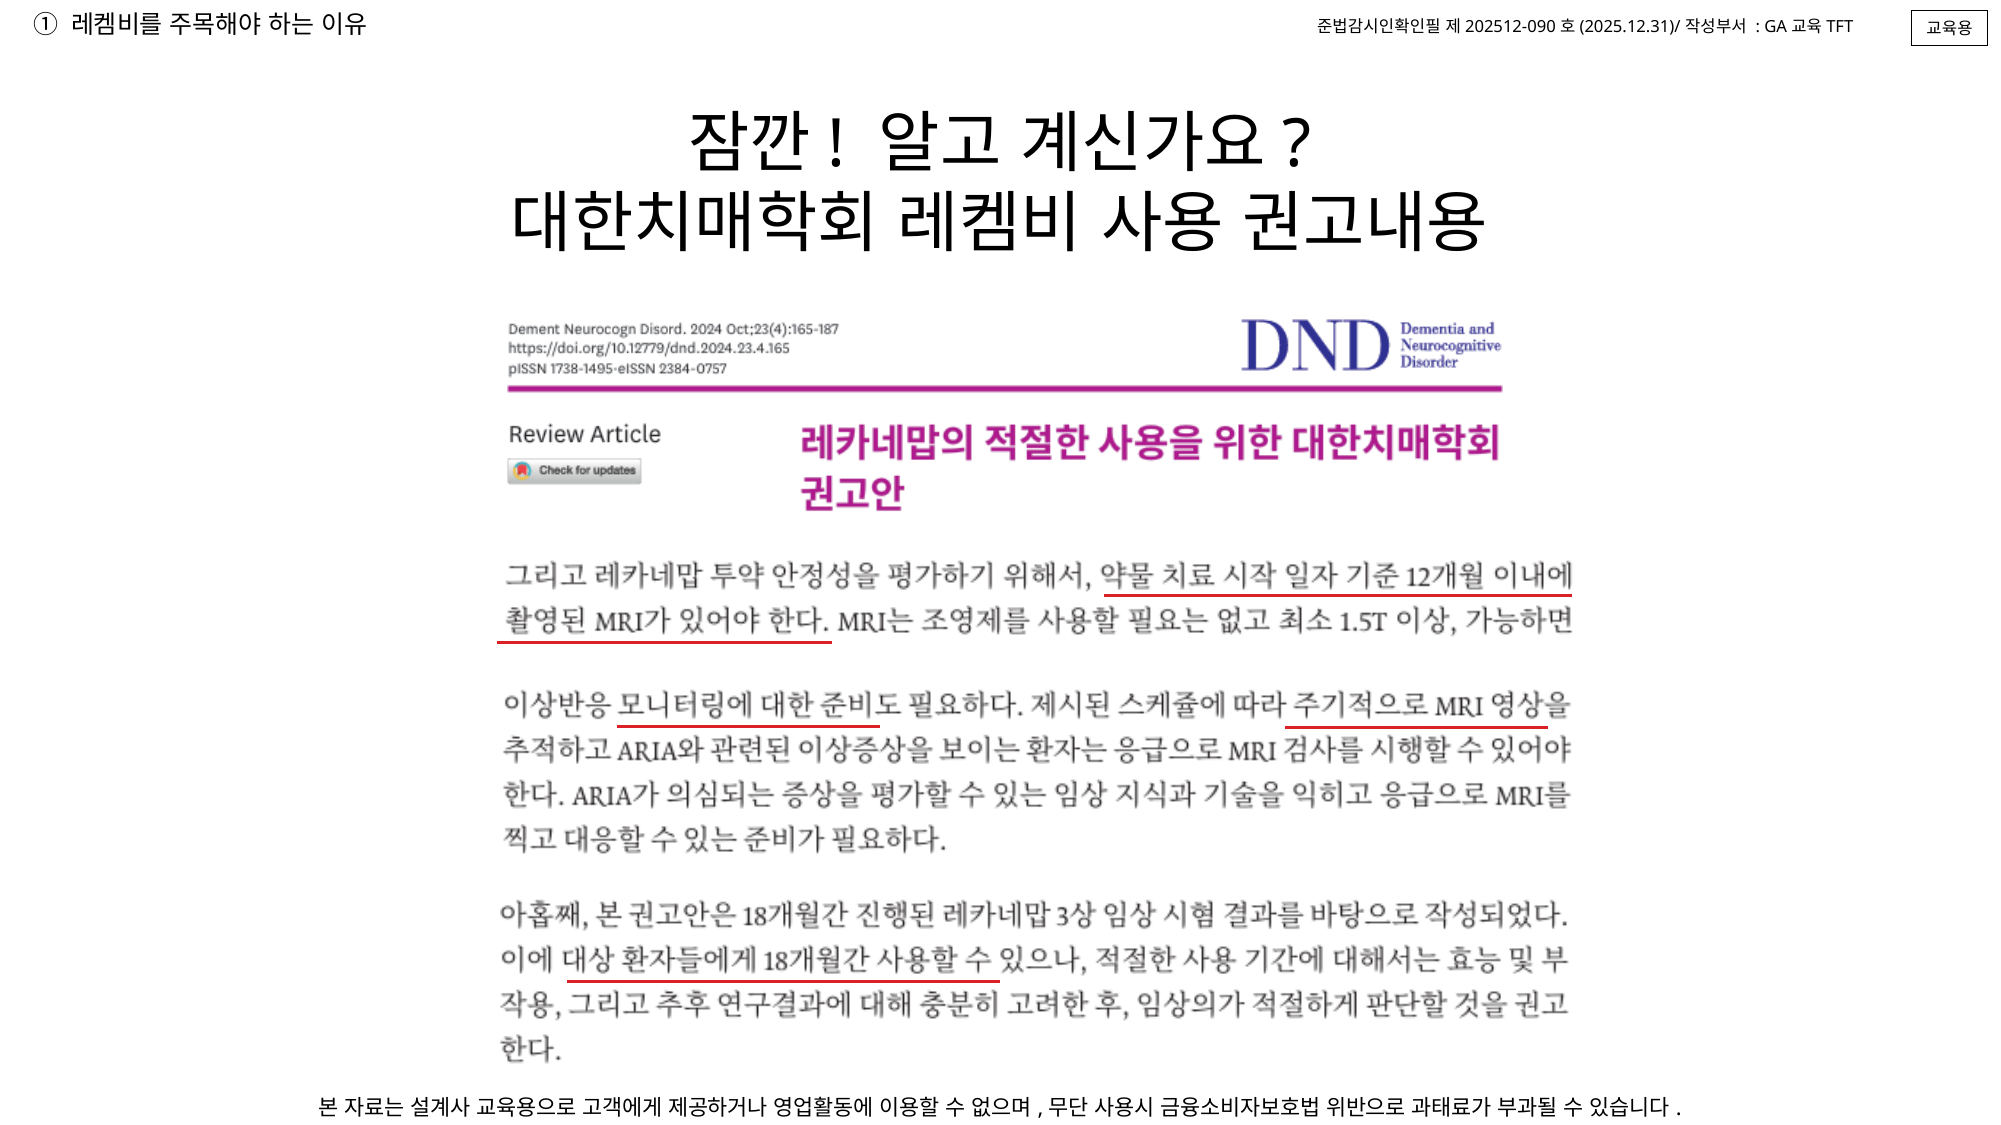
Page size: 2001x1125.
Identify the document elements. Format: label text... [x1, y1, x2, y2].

picture [482, 870, 1591, 1069]
picture [487, 304, 1519, 515]
text_box ① 레켐비를 주목해야 하는 이유 [33, 12, 413, 40]
text_box 교육용 [1911, 10, 1988, 46]
picture [494, 669, 1590, 868]
picture [493, 537, 1600, 649]
text_box 잠깐! 알고 계신가요? 대한치매학회 레켐비 사용 권고내용 [281, 92, 1719, 268]
